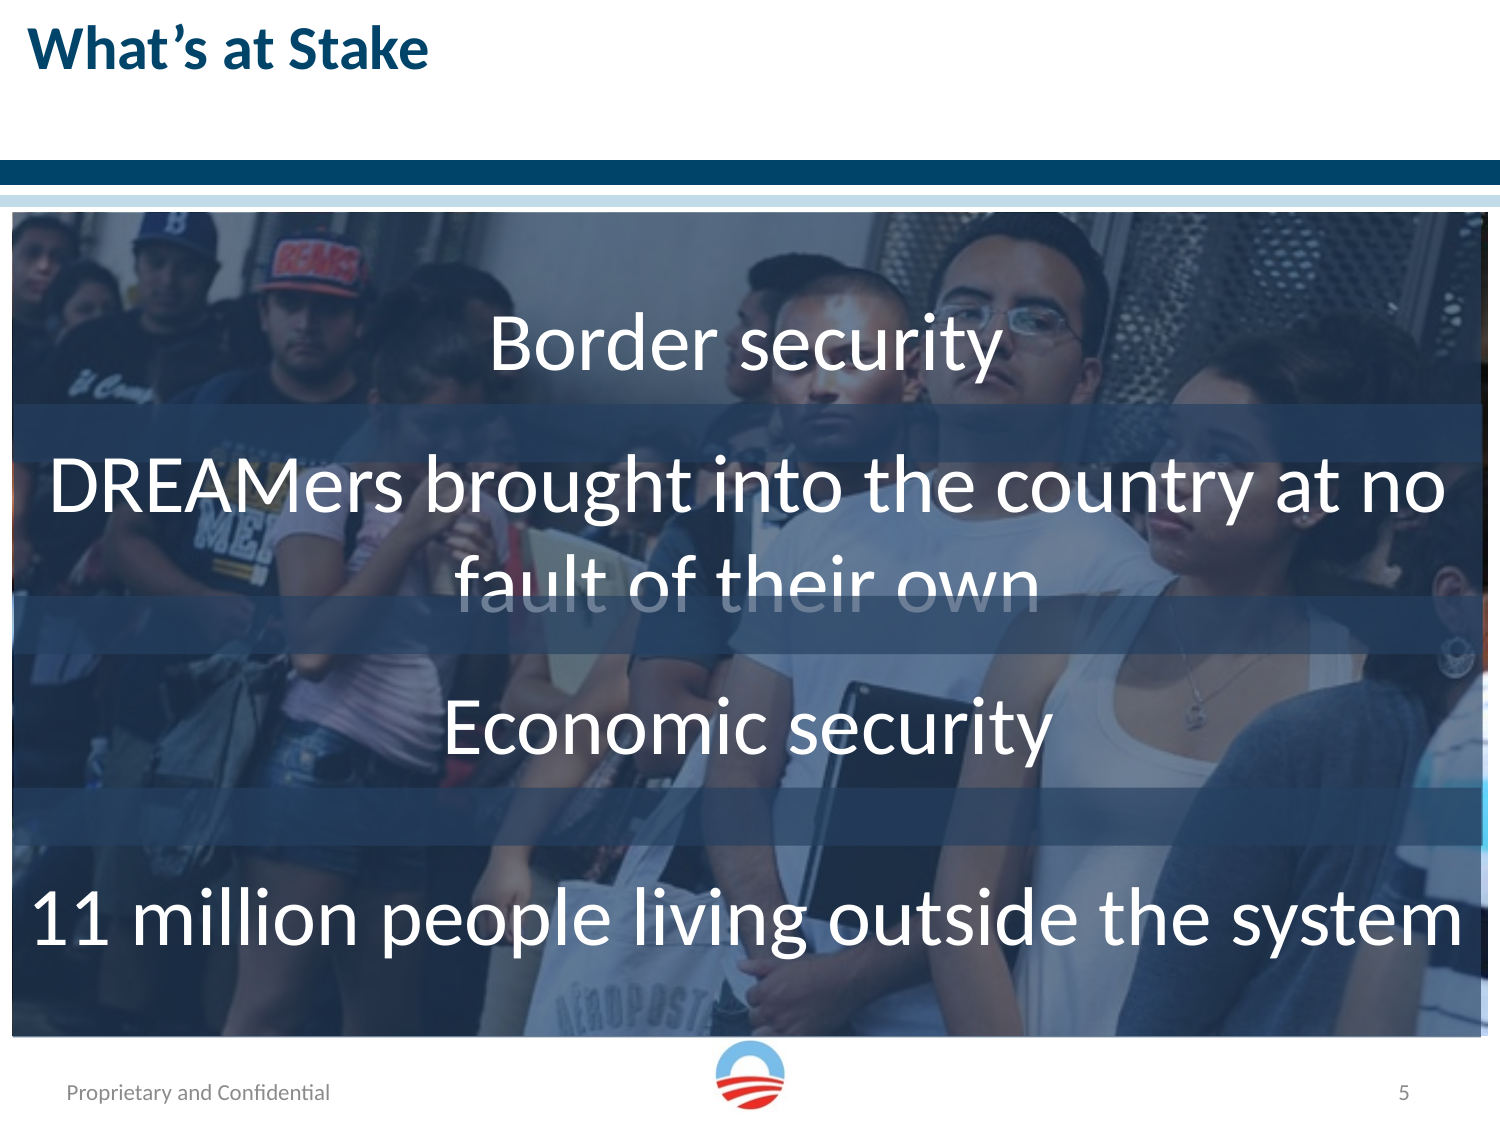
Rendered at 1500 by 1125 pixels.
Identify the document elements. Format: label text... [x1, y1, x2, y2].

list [12, 212, 1488, 1036]
slide_number 5 [1074, 1065, 1425, 1118]
picture [712, 1040, 788, 1113]
title What’s at Stake [12, 0, 1363, 188]
